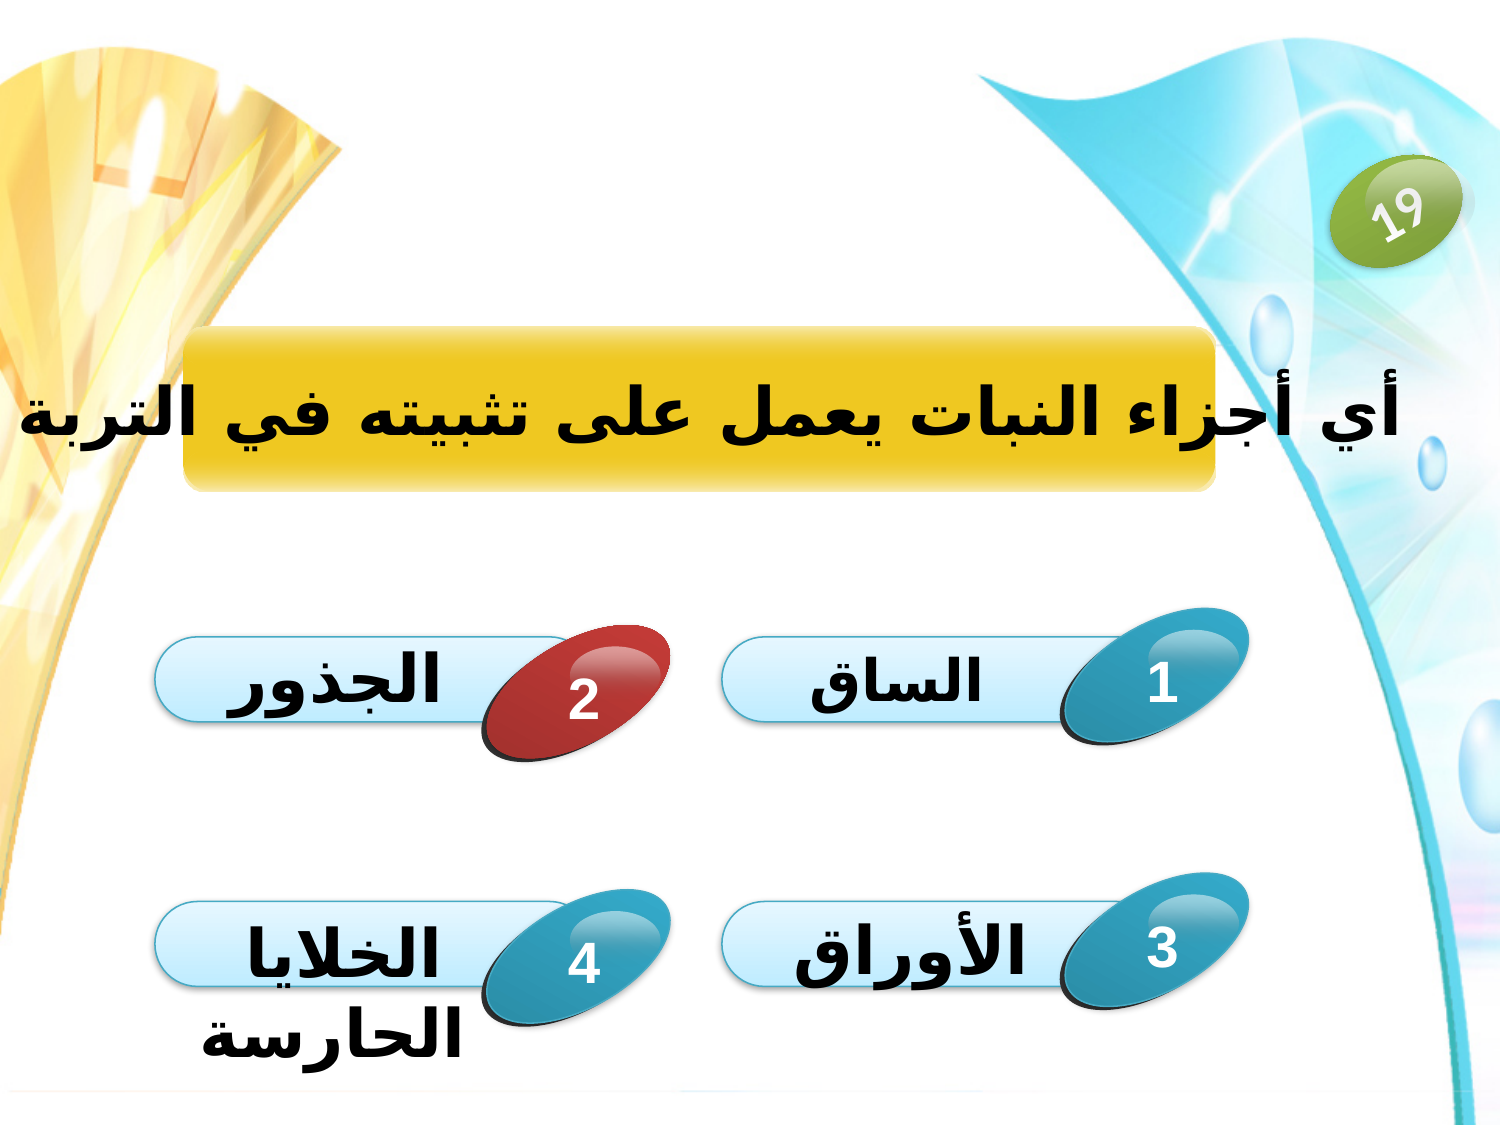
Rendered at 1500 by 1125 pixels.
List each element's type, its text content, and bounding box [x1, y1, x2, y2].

text_box 19 [1330, 178, 1418, 268]
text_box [154, 628, 680, 747]
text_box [135, 901, 680, 1036]
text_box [182, 325, 1216, 492]
picture [0, 0, 1500, 1125]
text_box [691, 888, 1259, 997]
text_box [721, 623, 1259, 731]
